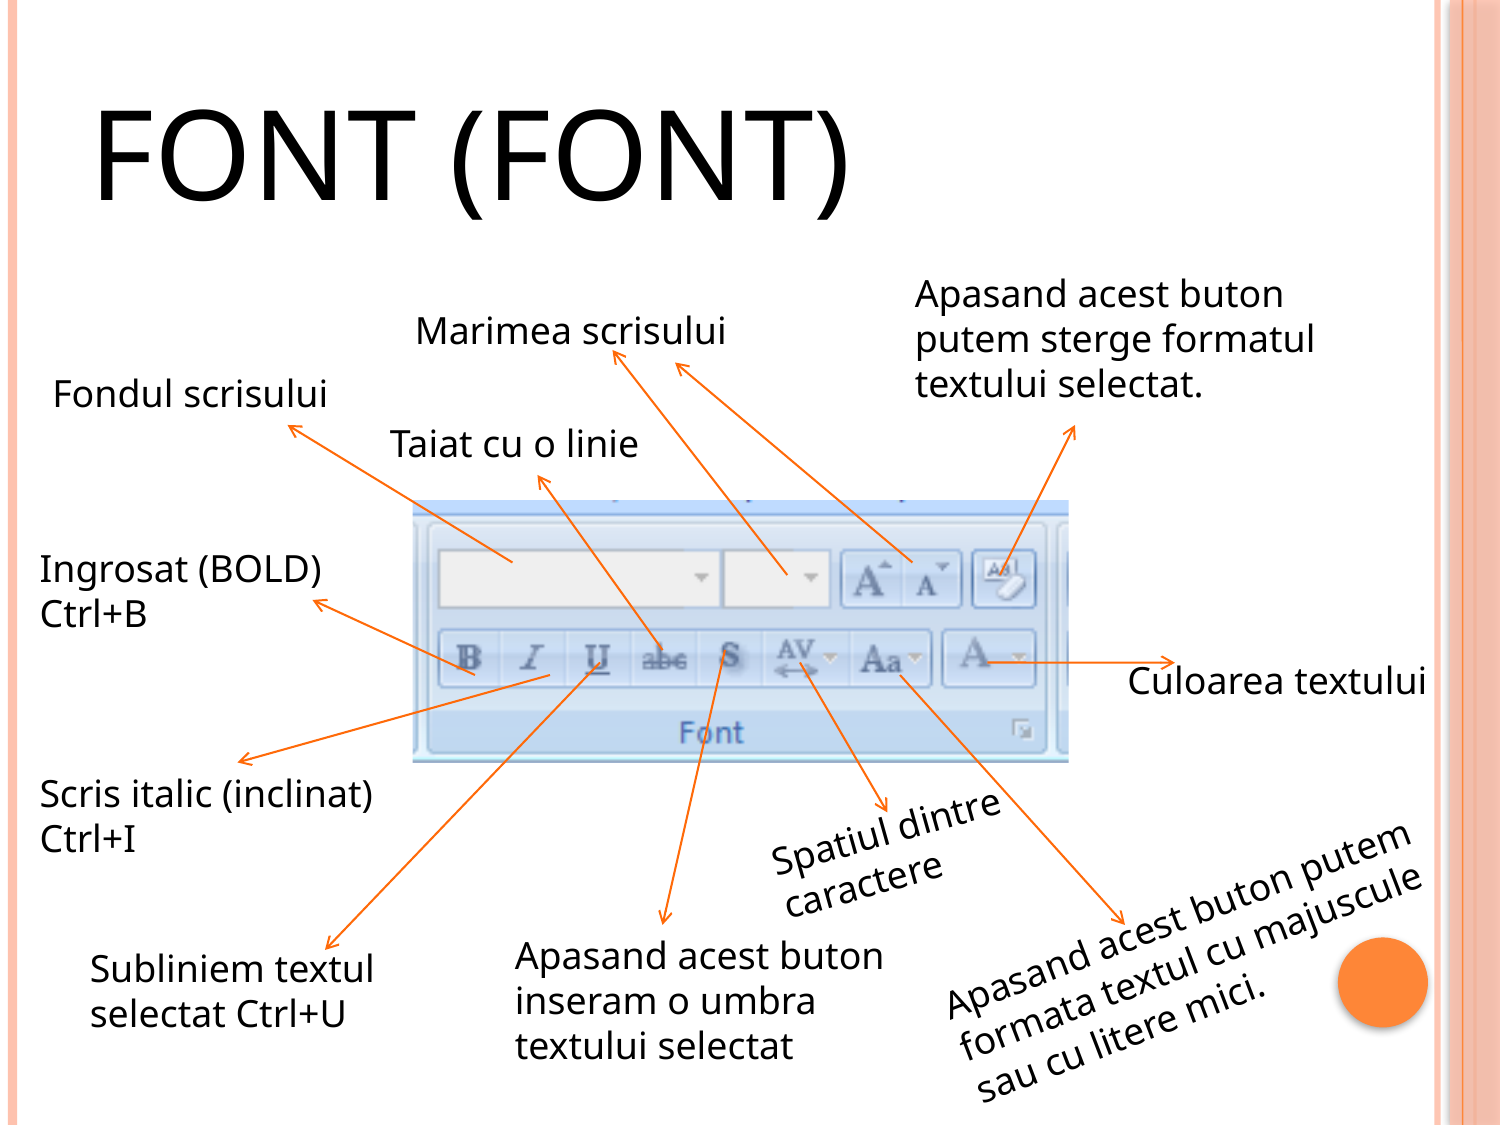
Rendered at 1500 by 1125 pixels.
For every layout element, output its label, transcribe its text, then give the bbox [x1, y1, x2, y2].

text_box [768, 693, 881, 782]
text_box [286, 424, 513, 563]
text_box Apasand acest buton putem formata textul cu majuscule sau cu litere mici. [920, 781, 1500, 1124]
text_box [236, 674, 312, 763]
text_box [311, 599, 476, 670]
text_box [511, 499, 689, 626]
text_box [555, 755, 832, 820]
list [411, 499, 1070, 753]
text_box Ingrosat (BOLD) Ctrl+B [24, 537, 338, 643]
title Font (Font) [75, 45, 1300, 233]
text_box Taiat cu o linie [374, 412, 580, 473]
text_box Apasand acest buton putem sterge formatul textului selectat. [900, 262, 1375, 413]
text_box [318, 668, 607, 945]
text_box Spatiul dintre caractere [749, 800, 881, 924]
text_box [674, 361, 913, 563]
text_box Subliniem textul selectat Ctrl+U [75, 937, 413, 1043]
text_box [586, 374, 668, 496]
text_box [961, 461, 1113, 538]
text_box Fondul scrisului [37, 362, 363, 423]
text_box Culoarea textului [1112, 649, 1463, 710]
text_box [886, 686, 1138, 913]
text_box Scris italic (inclinat) Ctrl+I [24, 762, 312, 868]
text_box Apasand acest buton inseram o umbra textului selectat [500, 924, 900, 1075]
text_box Marimea scrisului [399, 299, 750, 360]
